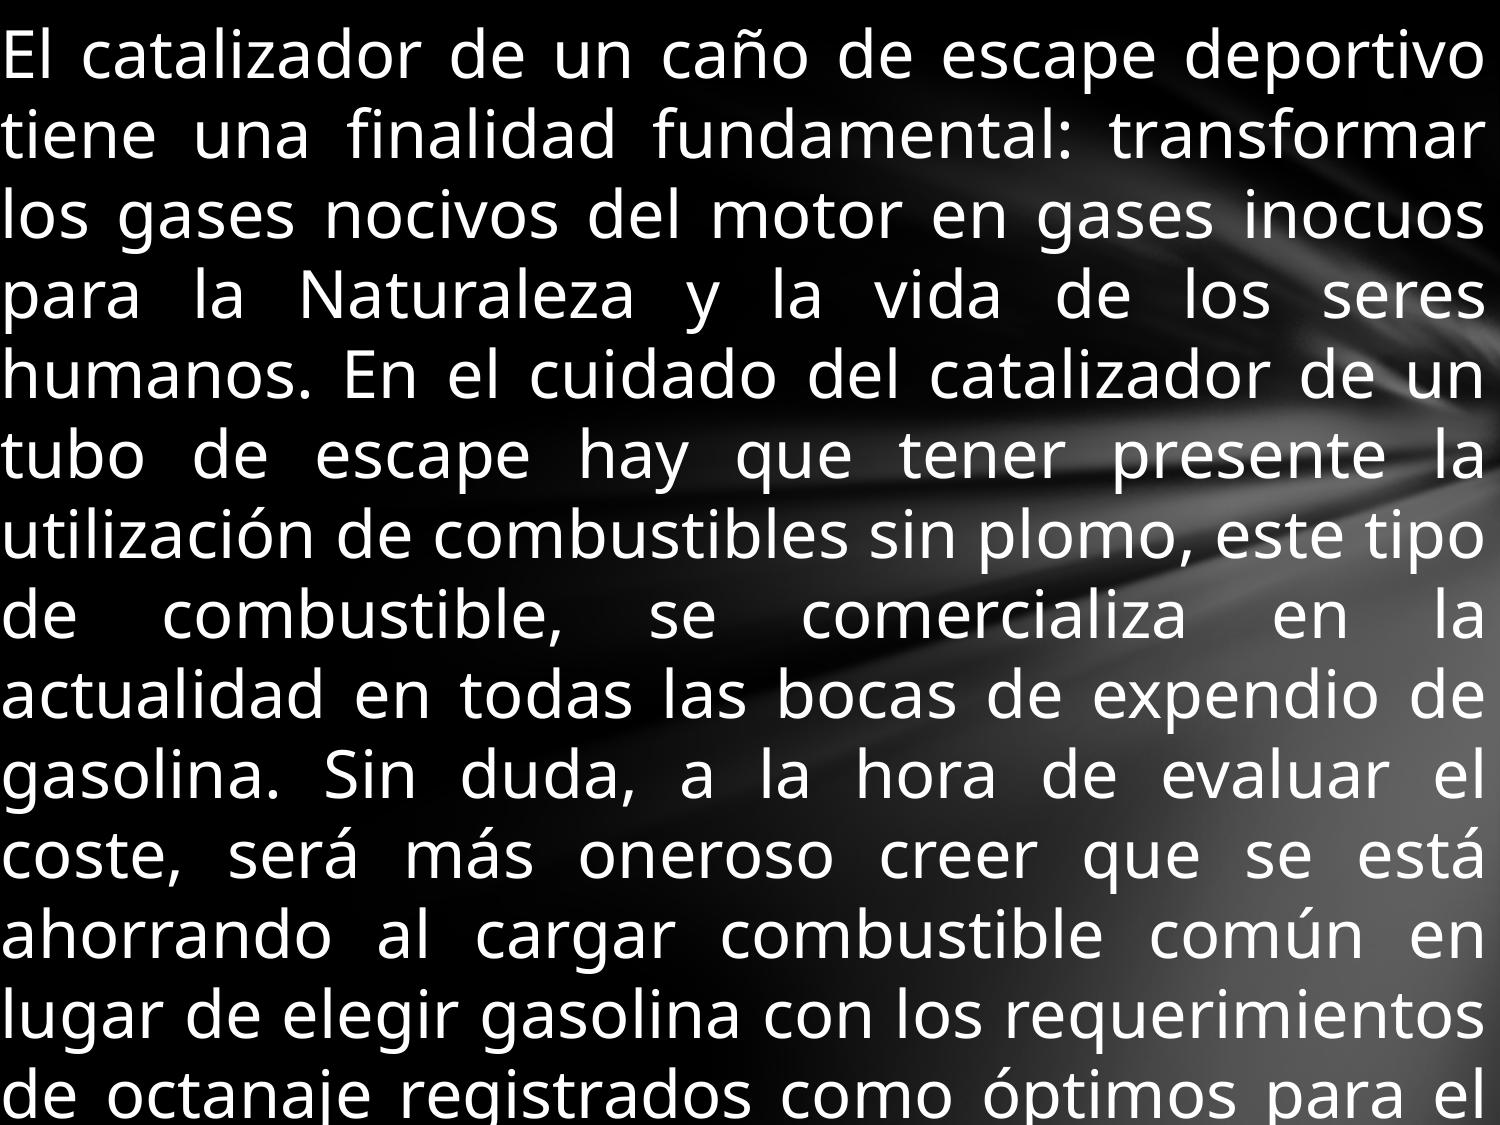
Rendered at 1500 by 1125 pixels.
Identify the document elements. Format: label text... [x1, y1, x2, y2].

text_box El catalizador de un caño de escape deportivo tiene una finalidad fundamental: transformar los gases nocivos del motor en gases inocuos para la Naturaleza y la vida de los seres humanos. En el cuidado del catalizador de un tubo de escape hay que tener presente la utilización de combustibles sin plomo, este tipo de combustible, se comercializa en la actualidad en todas las bocas de expendio de gasolina. Sin duda, a la hora de evaluar el coste, será más oneroso creer que se está ahorrando al cargar combustible común en lugar de elegir gasolina con los requerimientos de octanaje registrados como óptimos para el cuidado del motor y del tubo de escape. [0, 4, 1500, 1125]
